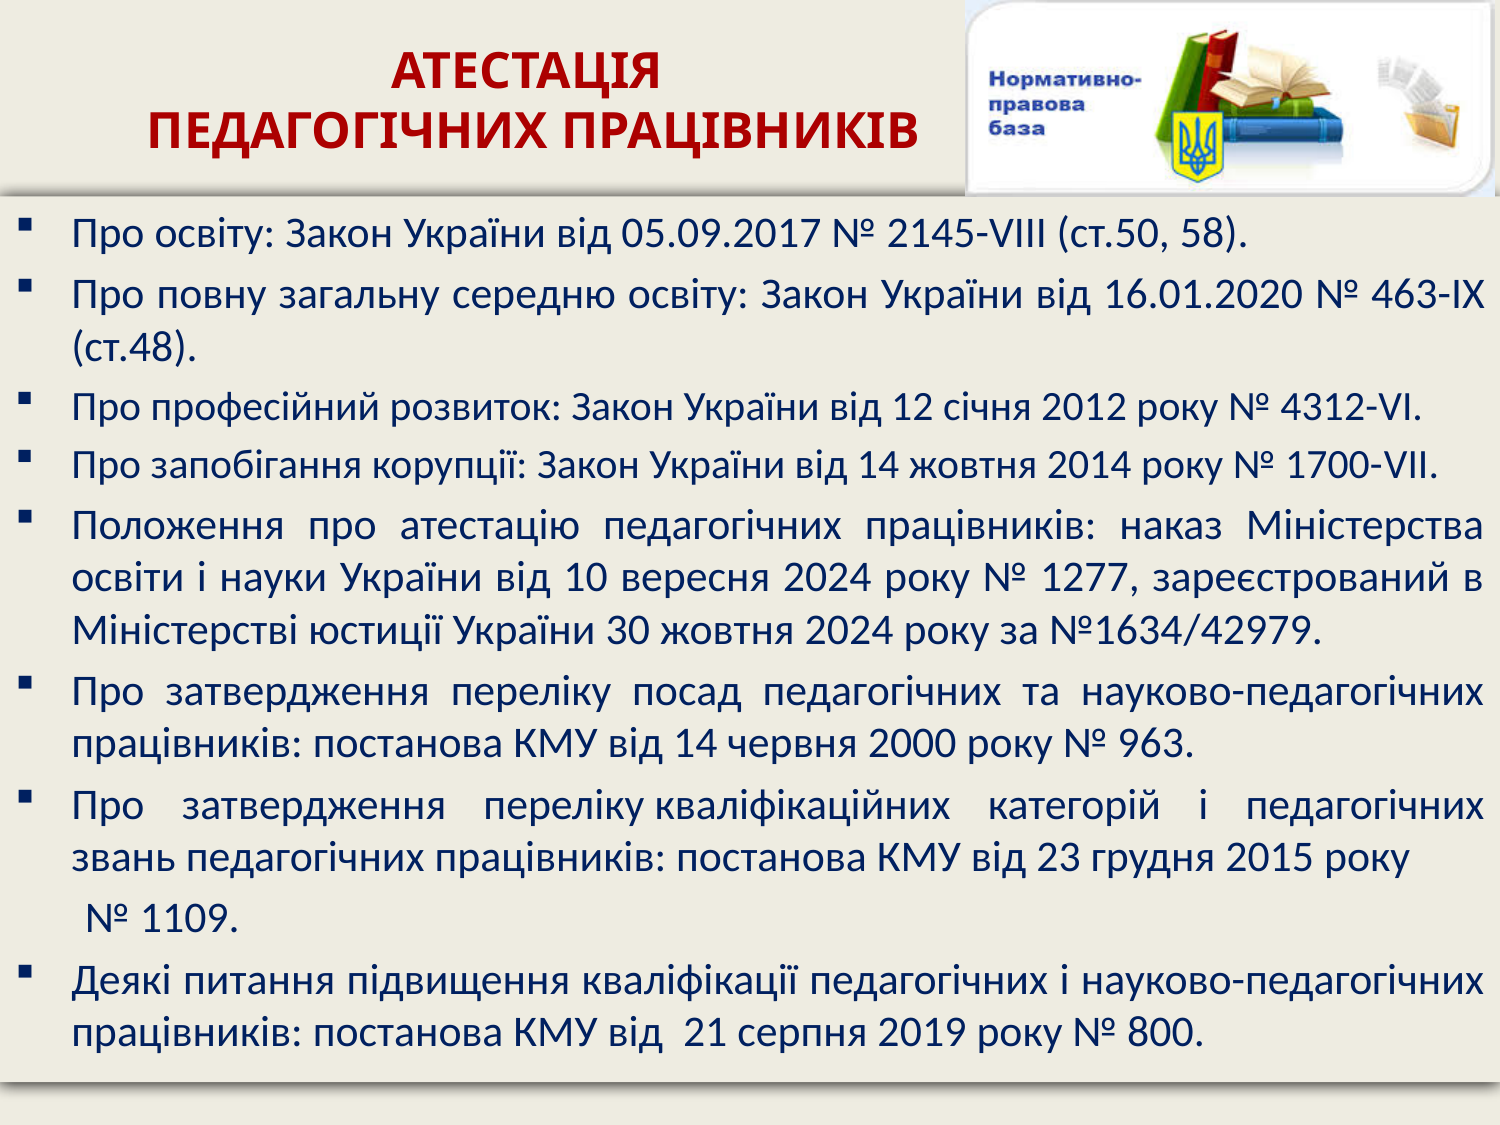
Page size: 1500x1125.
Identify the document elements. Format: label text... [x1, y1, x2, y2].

list Про освіту: Закон України від 05.09.2017 № 2145-VIII (ст.50, 58). Про повну загальну середню освіту: Закон України від 16.01.2020 № 463-IX (ст.48). Про професійний розвиток: Закон України від 12 січня 2012 року № 4312-VI. Про запобігання корупції: Закон України від 14 жовтня 2014 року № 1700-VII. Положення про атестацію педагогічних працівників: наказ Міністерства освіти і науки України від 10 вересня 2024 року № 1277, зареєстрований в Міністерстві юстиції України 30 жовтня 2024 року за №1634/42979. Про затвердження переліку посад педагогічних та науково-педагогічних працівників: постанова КМУ від 14 червня 2000 року № 963. Про затвердження переліку кваліфікаційних категорій і педагогічних звань педагогічних працівників: постанова КМУ від 23 грудня 2015 року № 1109. Деякі питання підвищення кваліфікації педагогічних і науково-педагогічних працівників: постанова КМУ від 21 серпня 2019 року № 800. [0, 196, 1500, 1083]
picture [965, 0, 1495, 197]
title АТЕСТАЦІЯ ПЕДАГОГІЧНИХ ПРАЦІВНИКІВ [88, 47, 960, 149]
